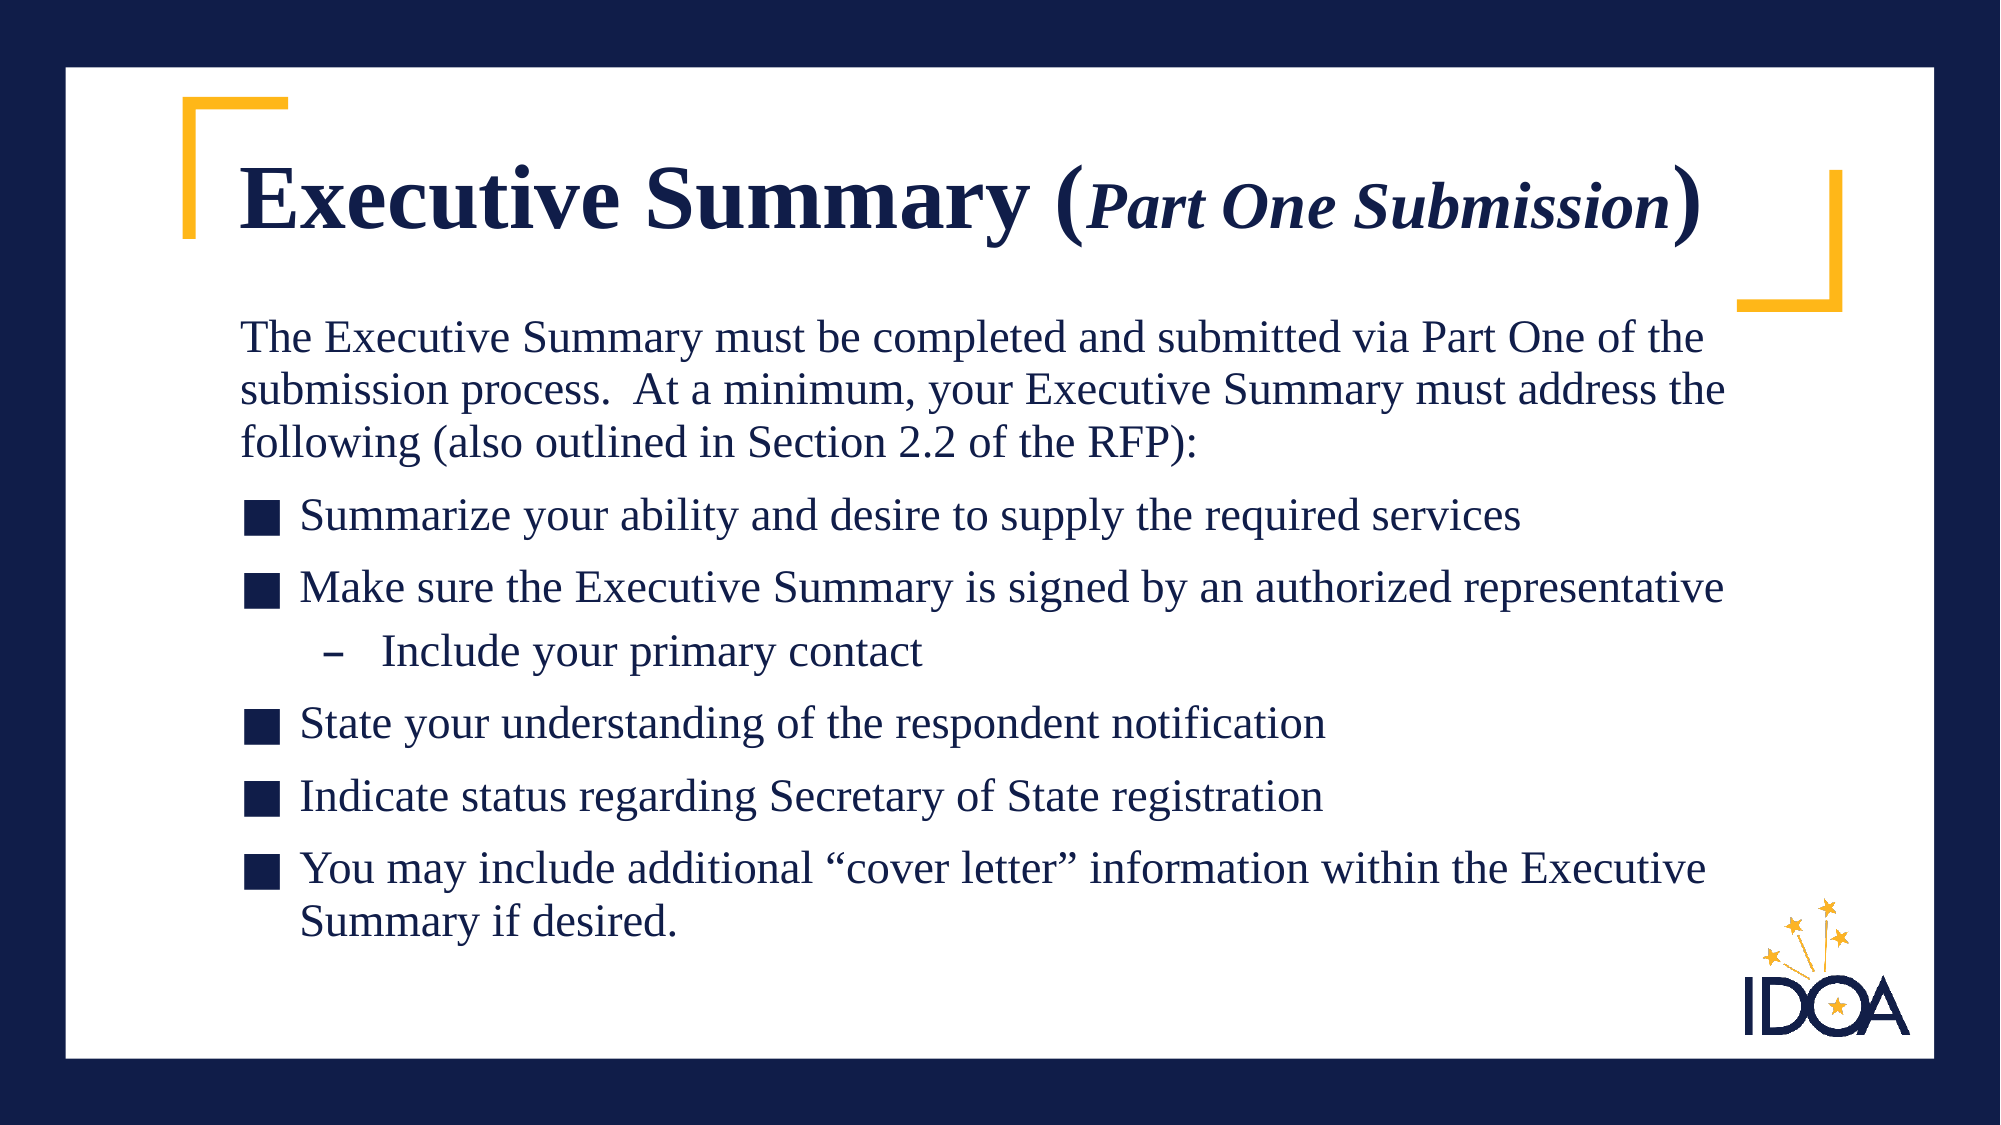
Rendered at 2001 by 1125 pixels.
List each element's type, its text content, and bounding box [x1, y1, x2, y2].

picture [1702, 857, 1959, 1114]
title Executive Summary (Part One Submission) [225, 142, 1800, 279]
list The Executive Summary must be completed and submitted via Part One of the submission process. At a minimum, your Executive Summary must address the following (also outlined in Section 2.2 of the RFP): Summarize your ability and desire to supply the required services Make sure the Executive Summary is signed by an authorized representative Include your primary contact State your understanding of the respondent notification Indicate status regarding Secretary of State registration You may include additional “cover letter” information within the Executive Summary if desired. [225, 303, 1800, 967]
